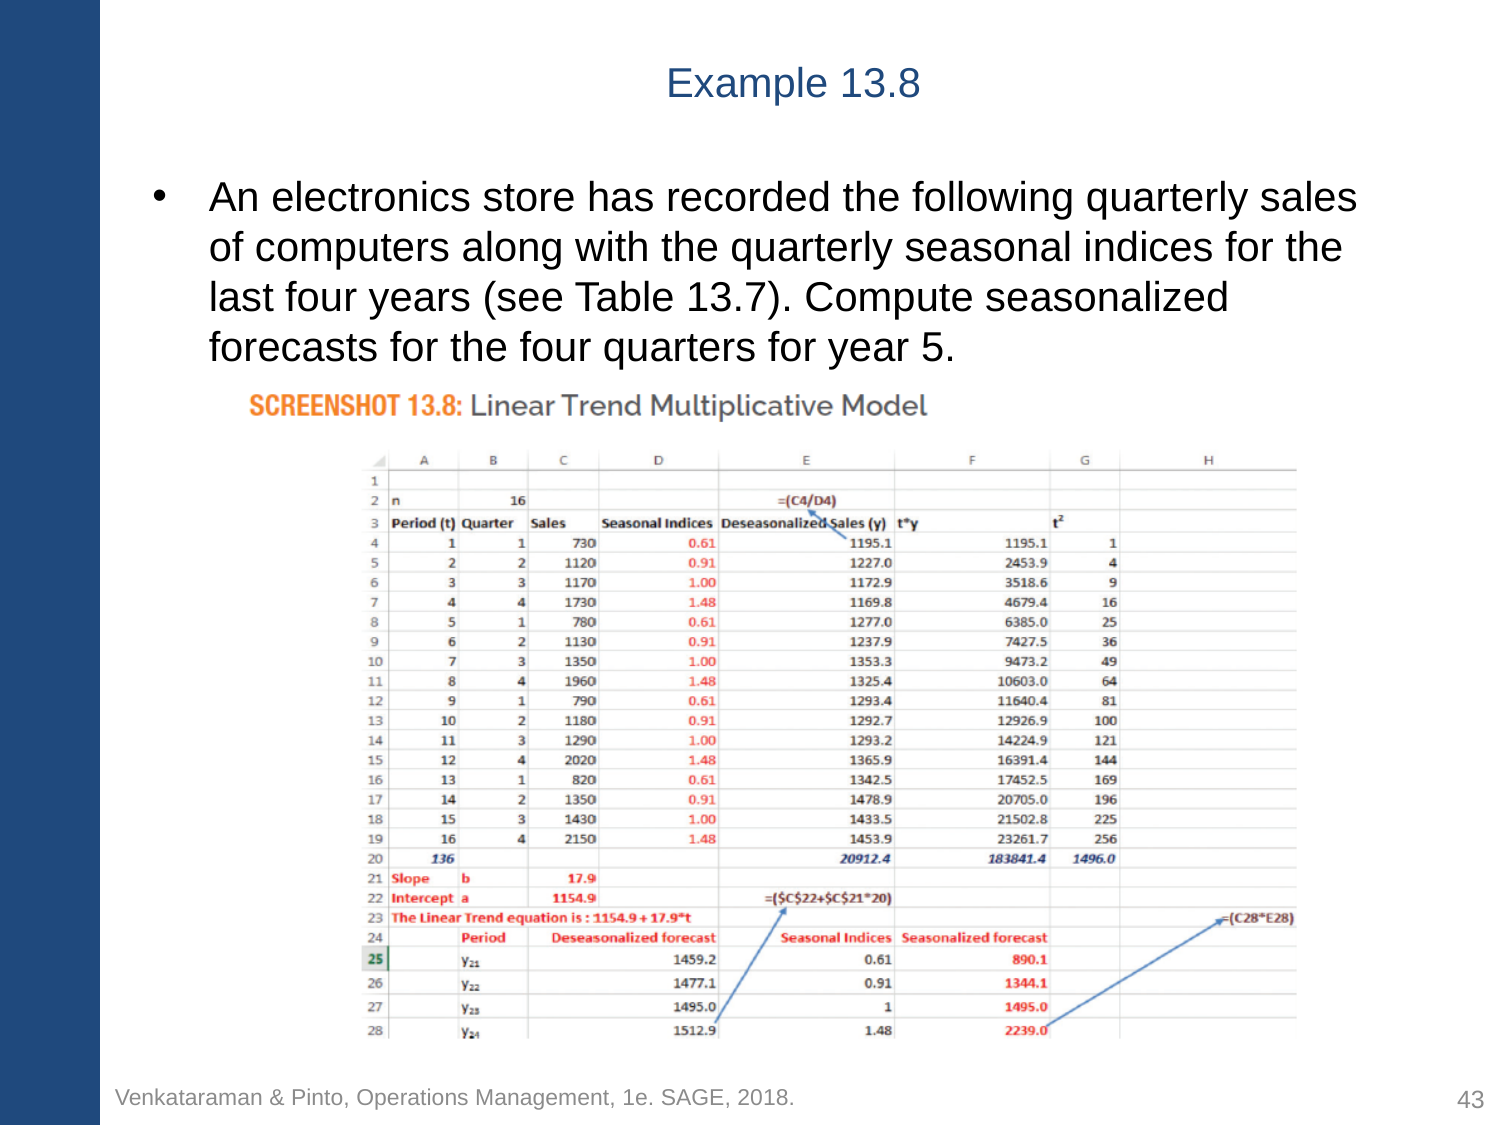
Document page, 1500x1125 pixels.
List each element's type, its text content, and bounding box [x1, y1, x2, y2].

title Example 13.8 [162, 12, 1425, 150]
picture [246, 378, 1371, 1079]
footer Venkataraman & Pinto, Operations Management, 1e. SAGE, 2018. [99, 1074, 1250, 1125]
list An electronics store has recorded the following quarterly sales of computers along with the quarterly seasonal indices for the last four years (see Table 13.7). Compute seasonalized forecasts for the four quarters for year 5. [137, 162, 1413, 375]
slide_number 43 [1425, 1074, 1500, 1122]
